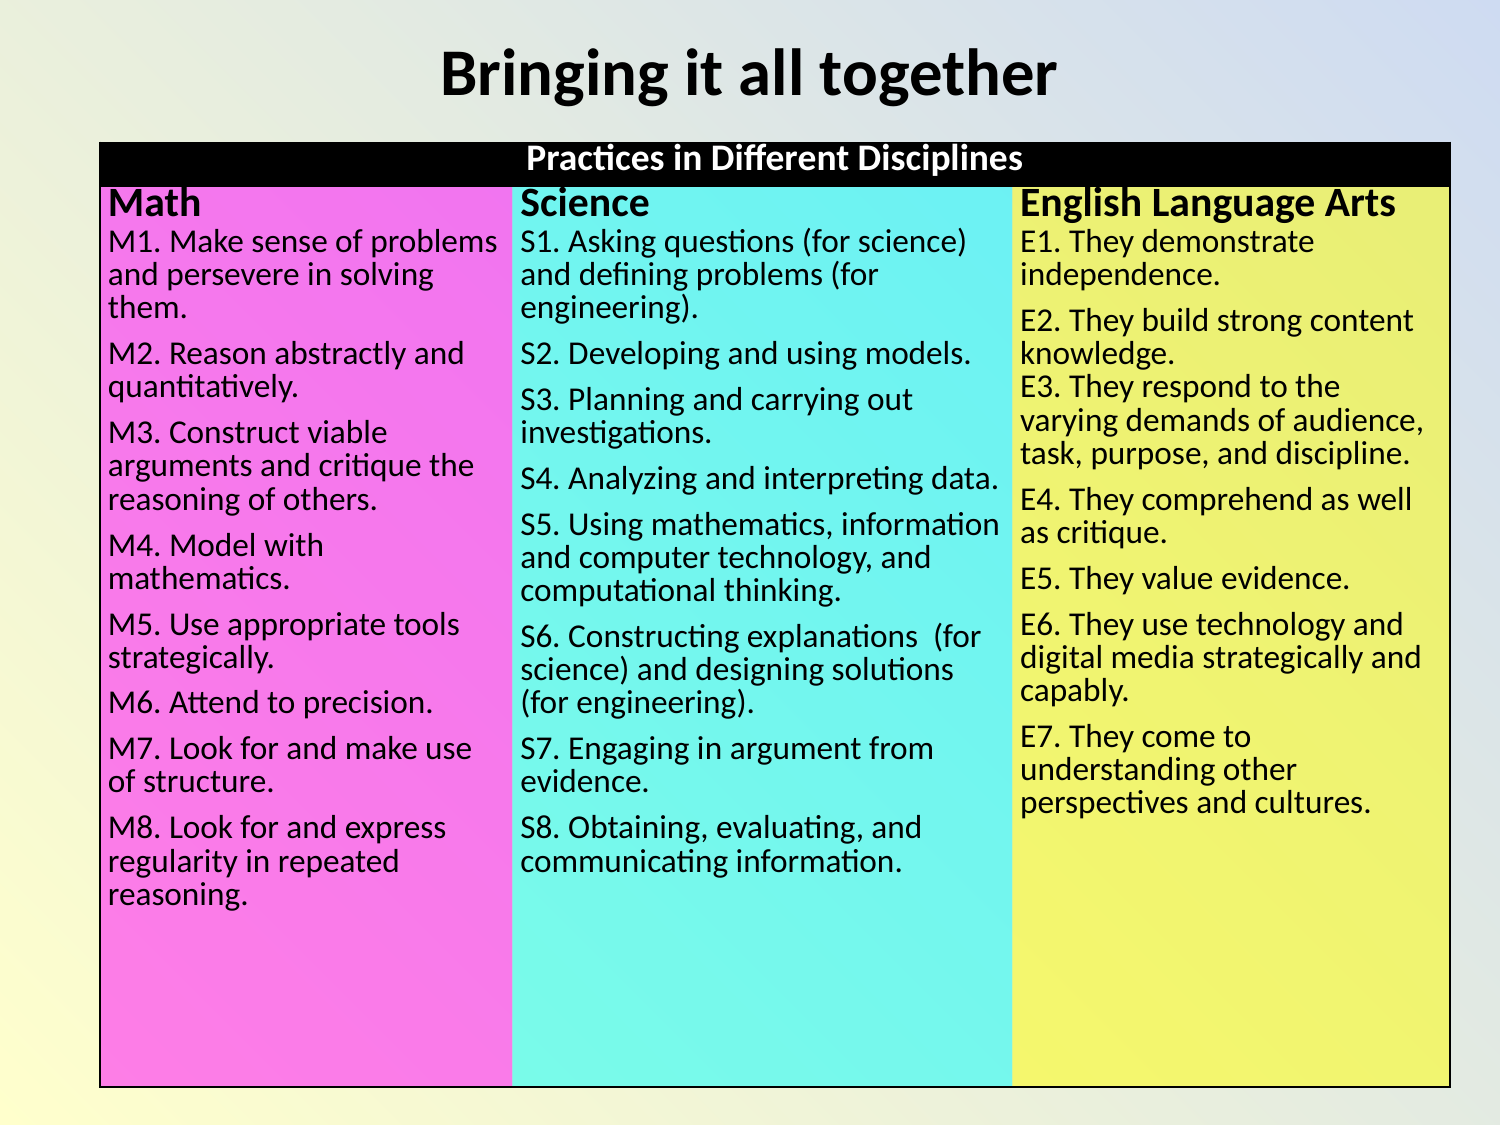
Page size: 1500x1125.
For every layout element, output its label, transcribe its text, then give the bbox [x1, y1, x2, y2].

table_header Practices in Different Disciplines [101, 143, 1449, 185]
title Bringing it all together [75, 0, 1425, 163]
table_cell Science S1. Asking questions (for science) and defining problems (for engineering). S2. Developing and using models. S3. Planning and carrying out investigations. S4. Analyzing and interpreting data. S5. Using mathematics, information and computer technology, and computational thinking. S6. Constructing explanations (for science) and designing solutions (for engineering). S7. Engaging in argument from evidence. S8. Obtaining, evaluating, and communicating information. [512, 187, 1012, 1086]
table_cell Math M1. Make sense of problems and persevere in solving them. M2. Reason abstractly and quantitatively. M3. Construct viable arguments and critique the reasoning of others. M4. Model with mathematics. M5. Use appropriate tools strategically. M6. Attend to precision. M7. Look for and make use of structure. M8. Look for and express regularity in repeated reasoning. [101, 187, 512, 1086]
table_cell English Language Arts E1. They demonstrate independence. E2. They build strong content knowledge. E3. They respond to the varying demands of audience, task, purpose, and discipline. E4. They comprehend as well as critique. E5. They value evidence. E6. They use technology and digital media strategically and capably. E7. They come to understanding other perspectives and cultures. [1012, 187, 1449, 1086]
